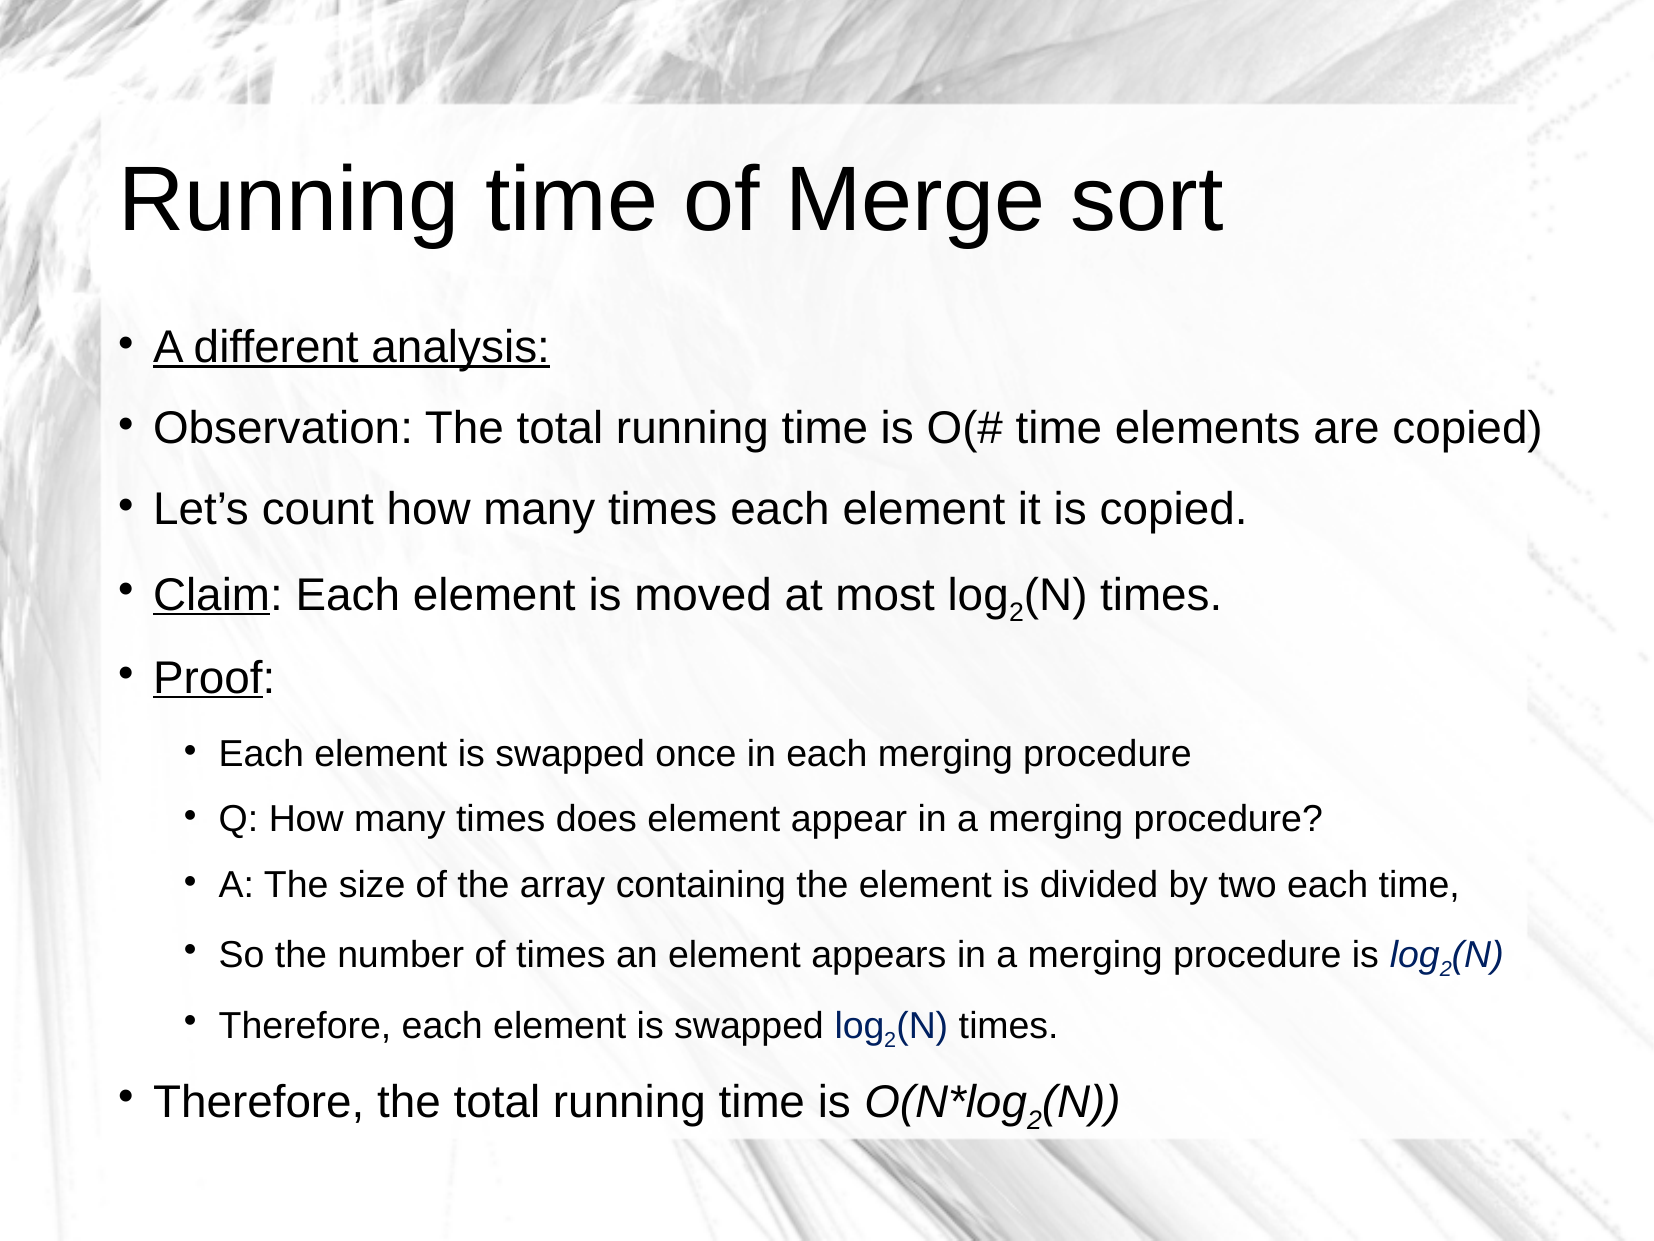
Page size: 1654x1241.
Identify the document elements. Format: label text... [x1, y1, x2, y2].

list A different analysis: Observation: The total running time is O(# time elements are copied) Let’s count how many times each element it is copied. Claim: Each element is moved at most log2(N) times. Proof: Each element is swapped once in each merging procedure Q: How many times does element appear in a merging procedure? A: The size of the array containing the element is divided by two each time, So the number of times an element appears in a merging procedure is log2(N) Therefore, each element is swapped log2(N) times. Therefore, the total running time is O(N*log2(N)) [118, 319, 1571, 1109]
title Running time of Merge sort [118, 112, 1506, 281]
picture [0, 0, 1654, 1241]
